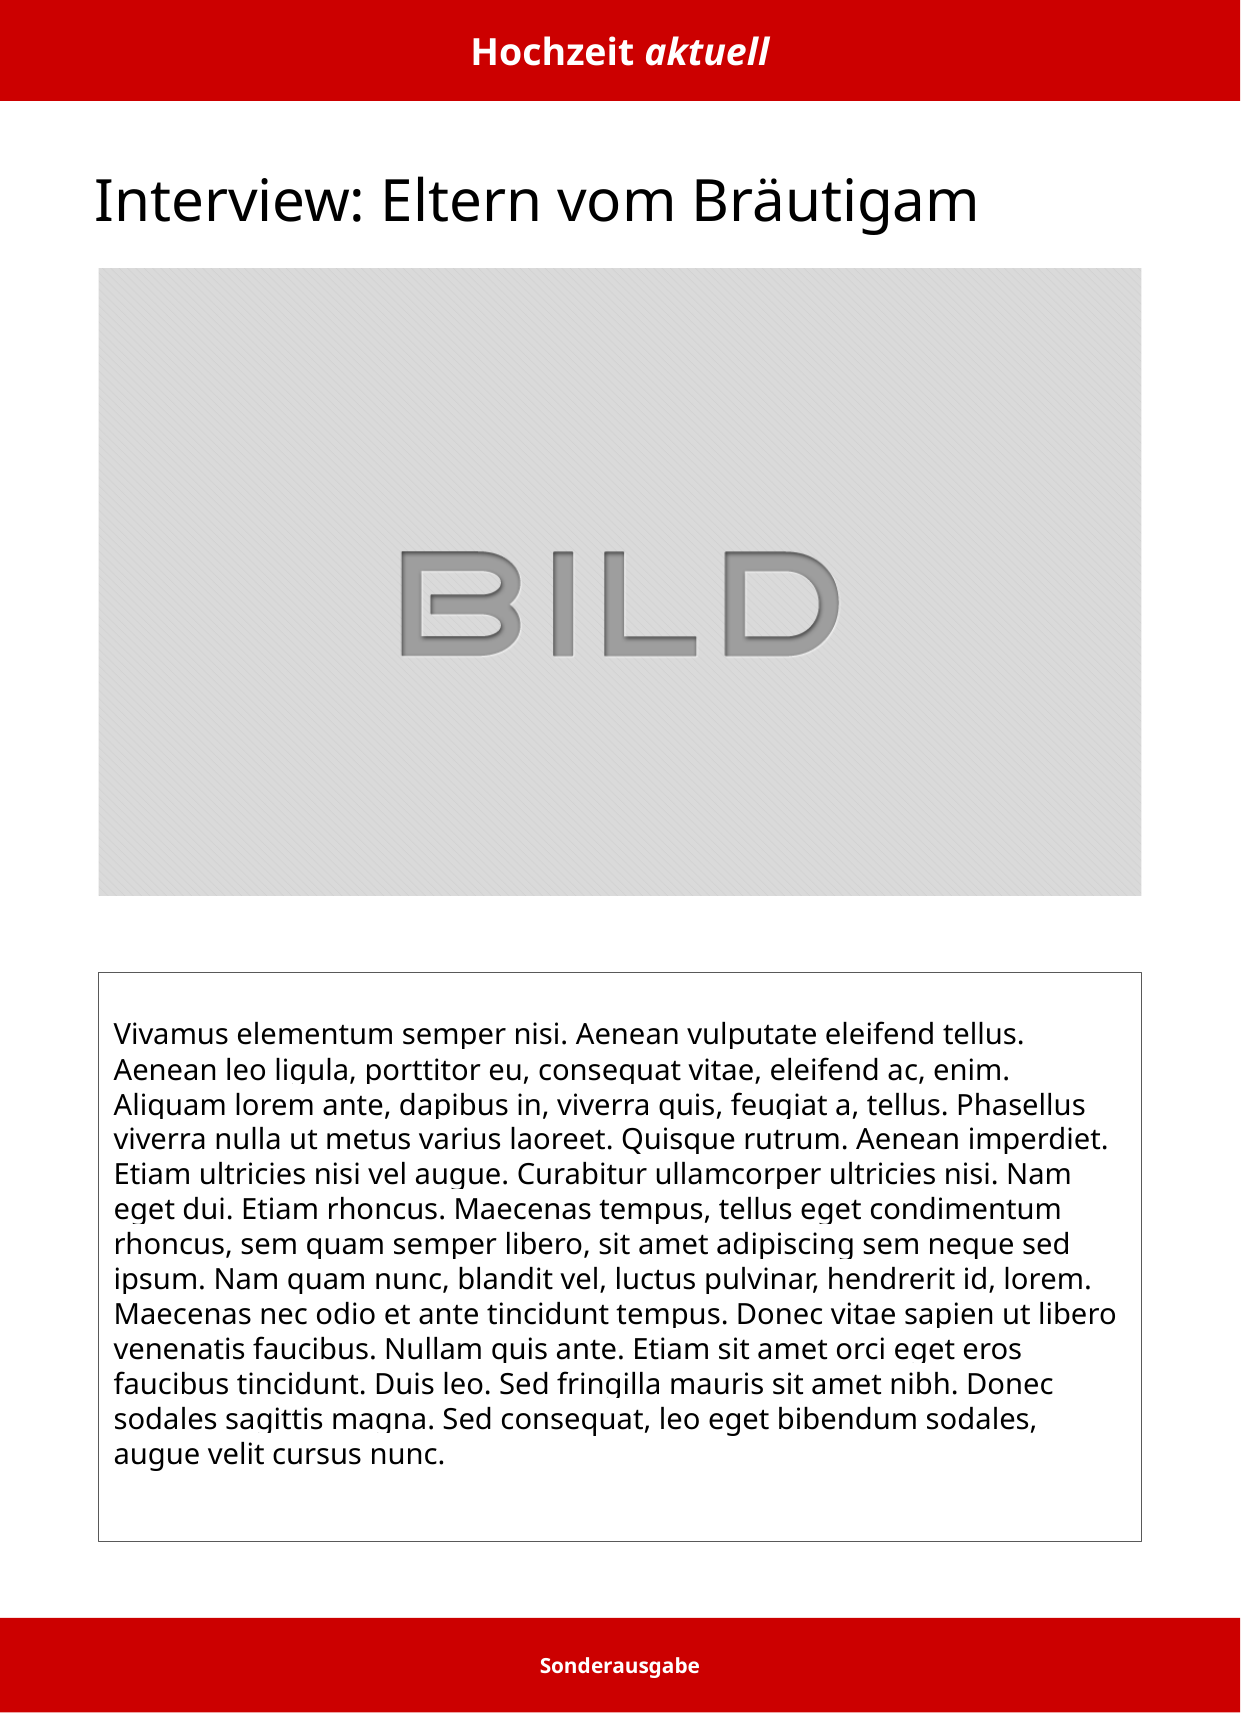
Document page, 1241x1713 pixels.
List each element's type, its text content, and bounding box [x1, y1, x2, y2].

text_box Hochzeit aktuell [0, 0, 1241, 101]
picture [98, 267, 1142, 896]
title Interview: Eltern vom Bräutigam [79, 148, 1186, 339]
text_box Vivamus elementum semper nisi. Aenean vulputate eleifend tellus. Aenean leo ligula, porttitor eu, consequat vitae, eleifend ac, enim. Aliquam lorem ante, dapibus in, viverra quis, feugiat a, tellus. Phasellus viverra nulla ut metus varius laoreet. Quisque rutrum. Aenean imperdiet. Etiam ultricies nisi vel augue. Curabitur ullamcorper ultricies nisi. Nam eget dui. Etiam rhoncus. Maecenas tempus, tellus eget condimentum rhoncus, sem quam semper libero, sit amet adipiscing sem neque sed ipsum. Nam quam nunc, blandit vel, luctus pulvinar, hendrerit id, lorem. Maecenas nec odio et ante tincidunt tempus. Donec vitae sapien ut libero venenatis faucibus. Nullam quis ante. Etiam sit amet orci eget eros faucibus tincidunt. Duis leo. Sed fringilla mauris sit amet nibh. Donec sodales sagittis magna. Sed consequat, leo eget bibendum sodales, augue velit cursus nunc. [98, 972, 1142, 1542]
text_box Sonderausgabe [0, 1617, 1241, 1713]
